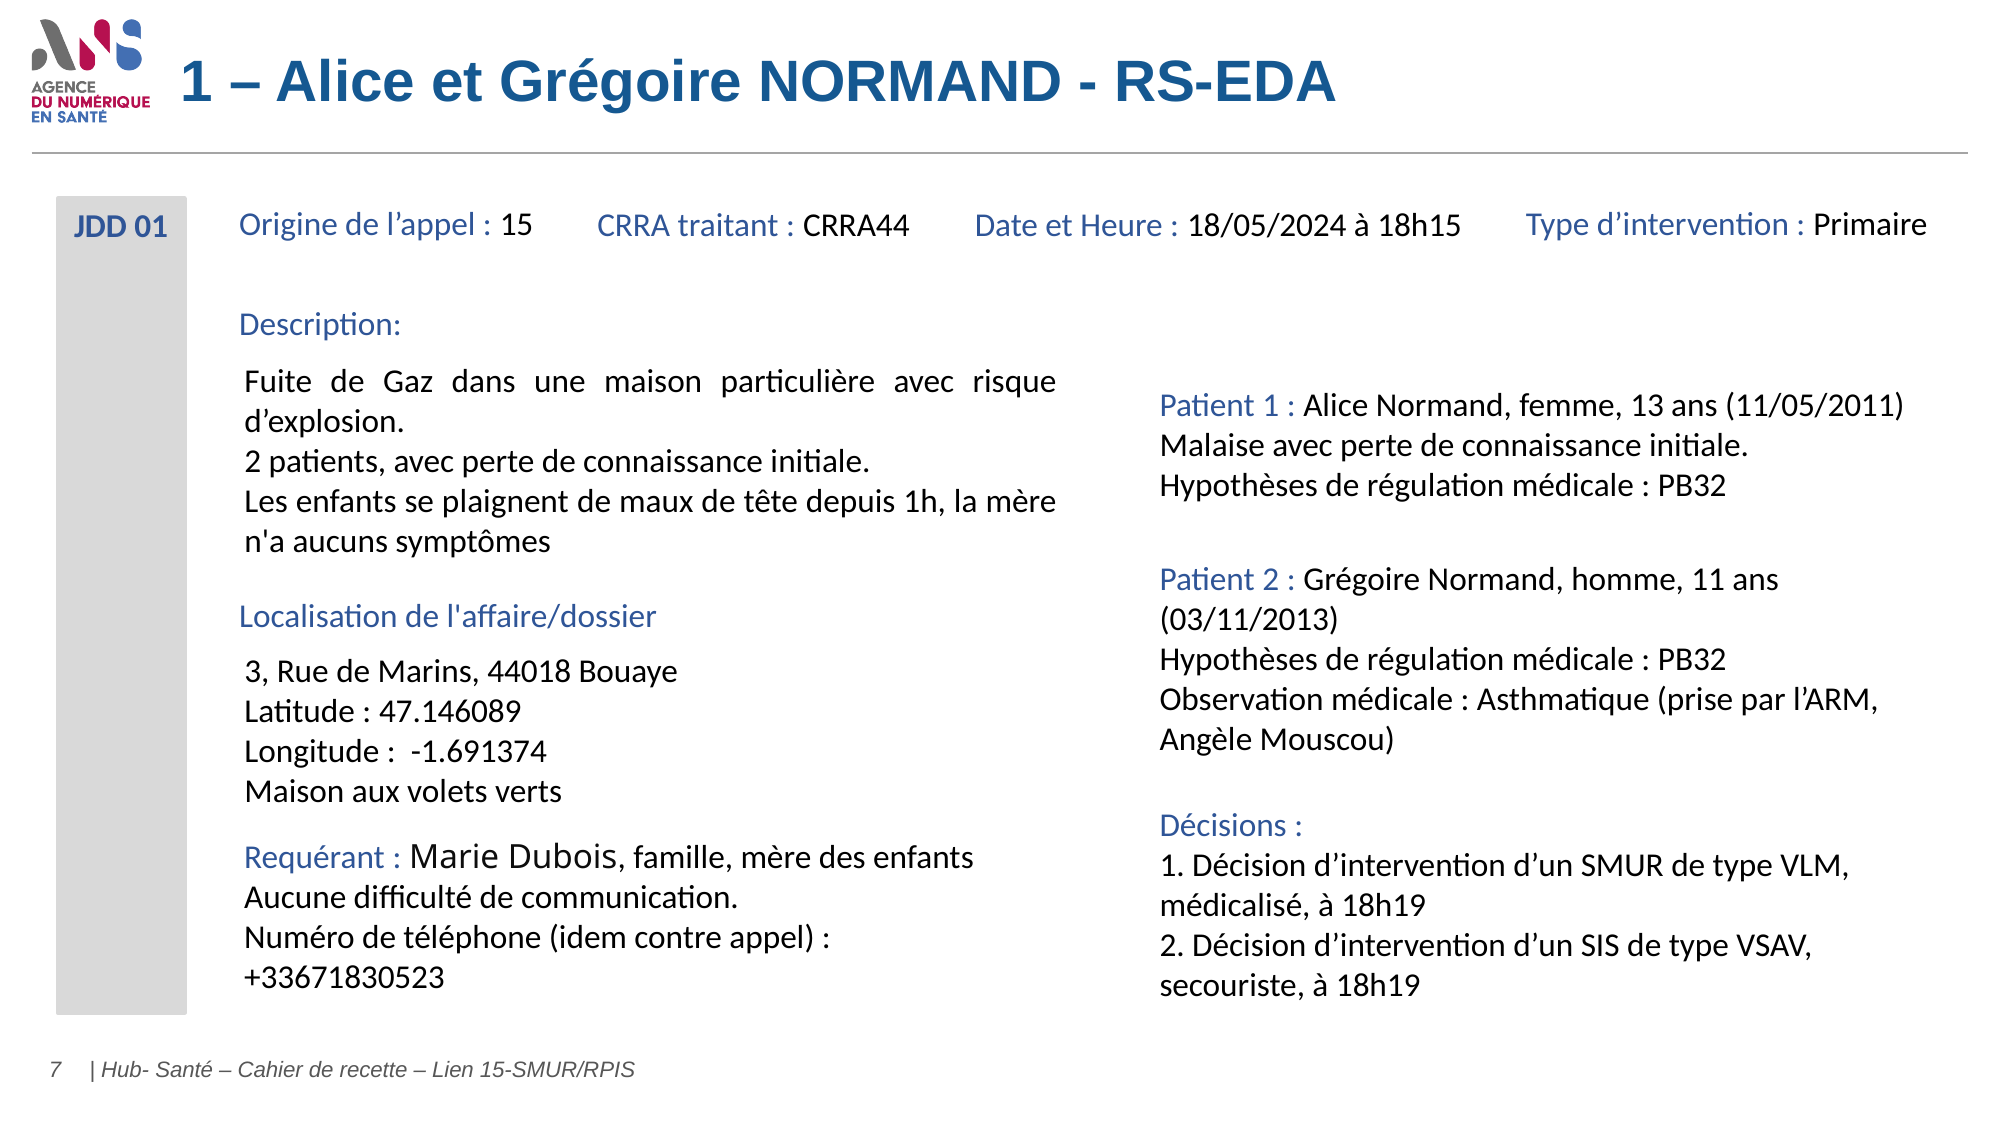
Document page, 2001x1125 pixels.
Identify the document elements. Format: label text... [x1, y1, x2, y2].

text_box 3, Rue de Marins, 44018 Bouaye Latitude : 47.146089 Longitude : -1.691374 Maison aux volets verts [229, 642, 1073, 817]
text_box Patient 2 : Grégoire Normand, homme, 11 ans (03/11/2013) Hypothèses de régulation médicale : PB32 Observation médicale : Asthmatique (prise par l’ARM, Angèle Mouscou) [1144, 550, 1945, 765]
text_box Localisation de l'affaire/dossier [224, 586, 1144, 642]
text_box Description: [224, 295, 1225, 350]
picture [31, 19, 150, 123]
text_box Patient 1 : Alice Normand, femme, 13 ans (11/05/2011) Malaise avec perte de connaissance initiale. Hypothèses de régulation médicale : PB32 [1144, 375, 1945, 510]
text_box Décisions : 1. Décision d’intervention d’un SMUR de type VLM, médicalisé, à 18h19 2. Décision d’intervention d’un SIS de type VSAV, secouriste, à 18h19 [1144, 795, 1945, 1011]
text_box Date et Heure : 18/05/2024 à 18h15 [960, 195, 1490, 251]
text_box Requérant : Marie Dubois, famille, mère des enfants Aucune difficulté de communication. Numéro de téléphone (idem contre appel) : +33671830523 [229, 827, 1055, 1003]
slide_number 7 [23, 1038, 87, 1099]
text_box CRRA traitant : CRRA44 [582, 196, 960, 251]
text_box Origine de l’appel : 15 [224, 194, 726, 250]
title 1 – Alice et Grégoire NORMAND - RS-EDA [180, 19, 1945, 138]
text_box Fuite de Gaz dans une maison particulière avec risque d’explosion. 2 patients, avec perte de connaissance initiale. Les enfants se plaignent de maux de tête depuis 1h, la mère n'a aucuns symptômes [229, 351, 1073, 567]
text_box Type d’intervention : Primaire [1511, 194, 2000, 250]
text_box JDD 01 [56, 196, 187, 1015]
footer | Hub- Santé – Cahier de recette – Lien 15-SMUR/RPIS [89, 1038, 1605, 1099]
